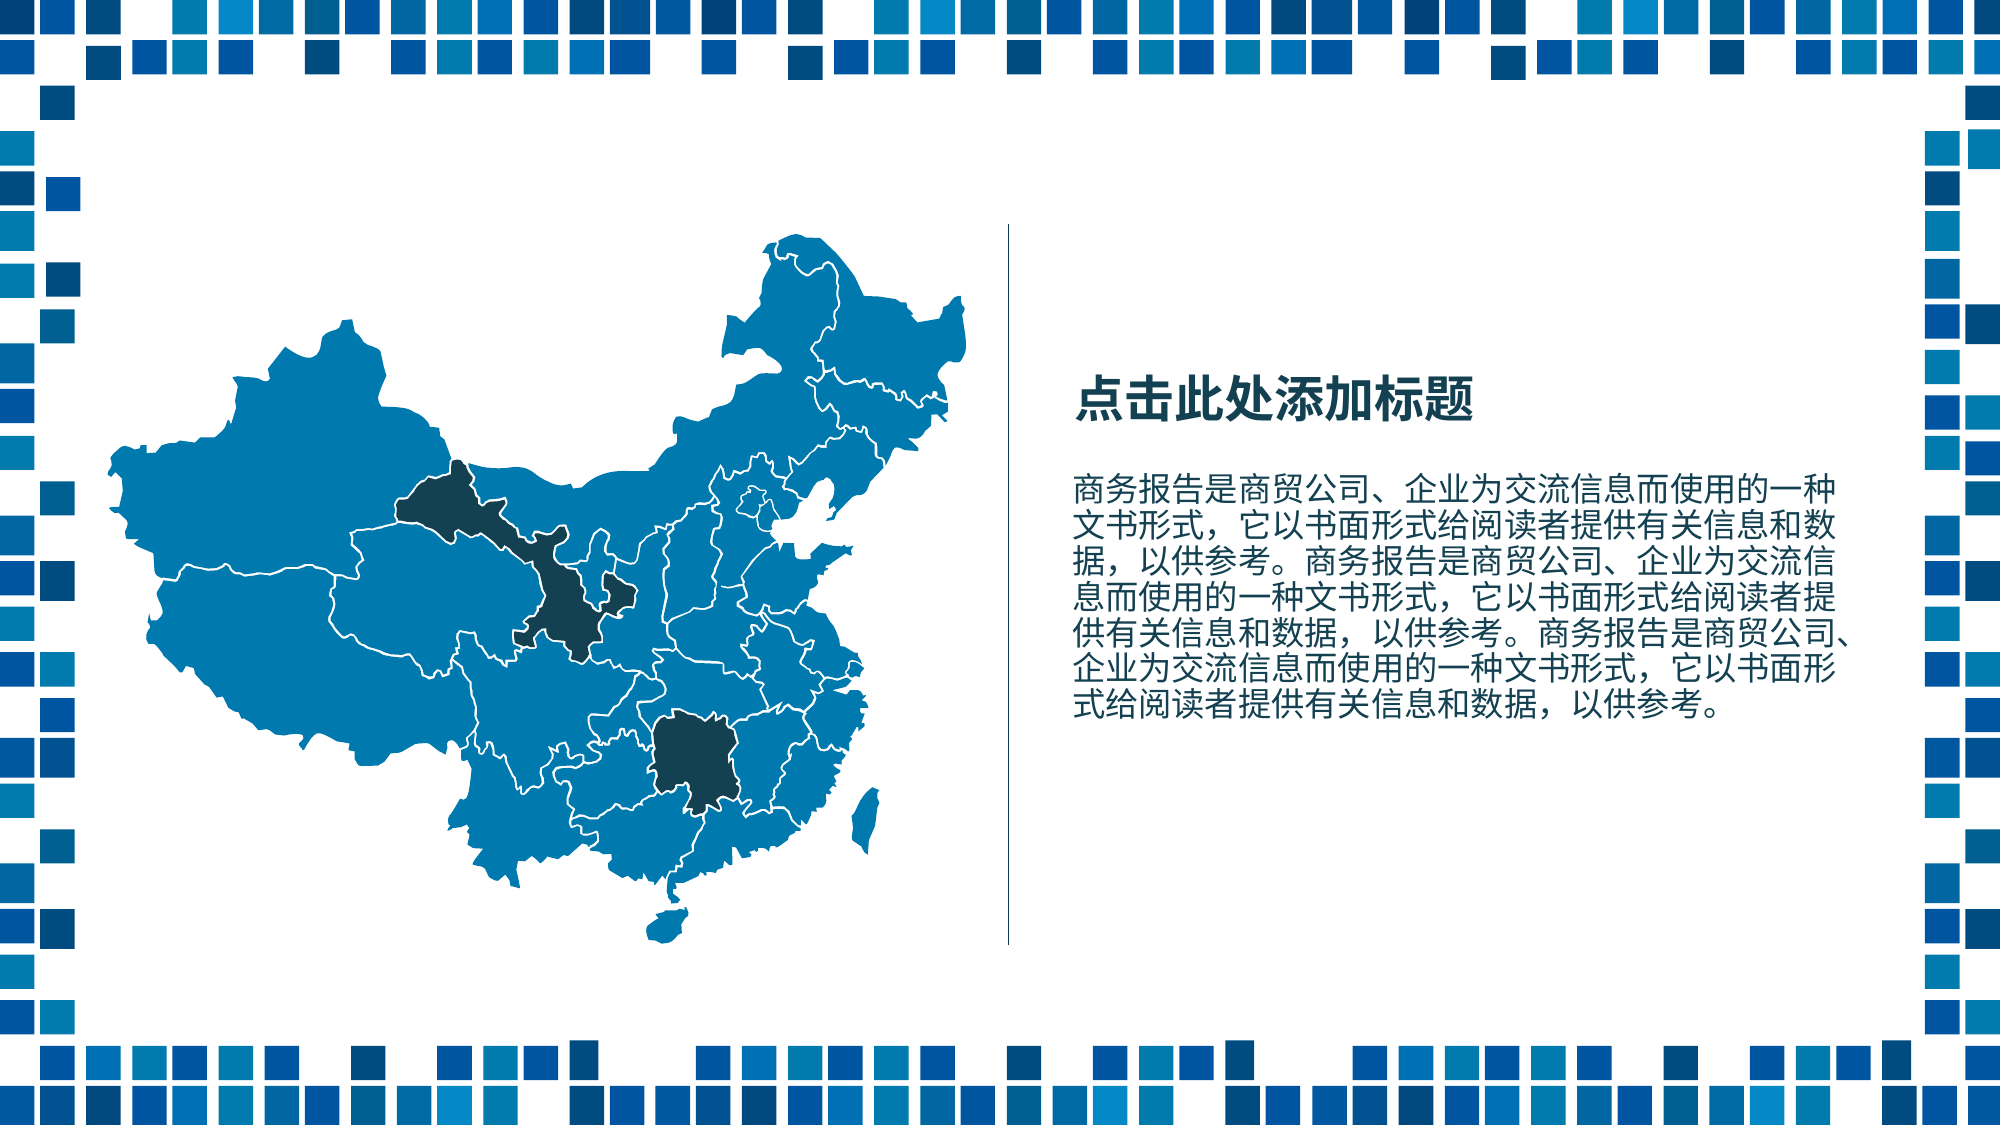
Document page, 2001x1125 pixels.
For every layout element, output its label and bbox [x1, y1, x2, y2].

text_box [1484, 1045, 1520, 1081]
text_box [172, 1045, 207, 1081]
text_box [40, 0, 75, 35]
text_box [1531, 1045, 1566, 1081]
text_box [0, 515, 35, 556]
text_box [1445, 0, 1480, 35]
text_box [1924, 954, 1960, 989]
text_box [741, 0, 777, 35]
text_box [0, 263, 35, 298]
text_box [1974, 0, 2000, 35]
text_box [1092, 40, 1128, 75]
text_box [1836, 1045, 1871, 1081]
text_box [1139, 1085, 1174, 1125]
text_box [1924, 131, 1960, 166]
text_box [172, 0, 207, 35]
text_box [1225, 0, 1260, 35]
text_box [0, 131, 35, 166]
text_box [523, 0, 559, 35]
text_box [0, 343, 35, 384]
text_box [1965, 1045, 2000, 1081]
text_box [1842, 40, 1877, 75]
text_box [1749, 1085, 1785, 1125]
text_box [1006, 40, 1042, 75]
text_box [1924, 737, 1960, 778]
text_box [40, 85, 75, 120]
text_box [1968, 129, 2000, 170]
text_box [40, 309, 75, 344]
text_box [1882, 1040, 1912, 1081]
text_box [1357, 0, 1393, 35]
text_box [960, 0, 996, 35]
text_box [1352, 1085, 1388, 1125]
text_box [874, 1045, 909, 1081]
text_box [132, 1085, 167, 1125]
text_box [40, 909, 75, 949]
text_box [304, 40, 340, 75]
text_box [1928, 40, 1963, 75]
text_box [1311, 0, 1353, 35]
text_box [1965, 304, 2000, 345]
text_box [483, 1085, 518, 1125]
text_box [1617, 1085, 1652, 1125]
text_box [40, 1000, 75, 1035]
text_box [523, 1045, 559, 1081]
text_box [86, 1085, 121, 1125]
text_box [1444, 1045, 1480, 1081]
text_box [1882, 1085, 1917, 1125]
text_box [741, 1045, 777, 1081]
text_box [1179, 40, 1214, 75]
text_box [0, 783, 35, 818]
text_box [1749, 0, 1785, 35]
text_box [1965, 652, 2000, 687]
text_box [40, 481, 75, 516]
text_box [874, 0, 909, 35]
text_box [0, 40, 35, 75]
text_box [1924, 606, 1960, 641]
text_box [1965, 441, 2000, 476]
text_box [86, 0, 121, 35]
text_box [477, 0, 512, 35]
text_box [46, 177, 81, 212]
text_box [0, 606, 35, 641]
text_box [1965, 561, 2000, 601]
text_box [1491, 0, 1526, 35]
text_box [1795, 1045, 1831, 1081]
text_box [40, 1045, 75, 1081]
text_box [396, 1085, 432, 1125]
text_box [1139, 40, 1174, 75]
text_box [1965, 909, 2000, 949]
text_box [1922, 1085, 1957, 1125]
text_box [0, 435, 35, 470]
text_box [1965, 698, 2000, 733]
text_box [788, 0, 823, 35]
text_box [391, 0, 426, 35]
text_box [655, 0, 691, 35]
text_box [1965, 1000, 2000, 1035]
text_box [1663, 1085, 1698, 1125]
text_box [1925, 211, 1960, 251]
text_box [1398, 1085, 1434, 1125]
text_box [788, 45, 823, 80]
text_box [391, 40, 426, 75]
text_box [788, 1045, 823, 1081]
text_box [0, 652, 35, 687]
text_box [172, 40, 207, 75]
text_box [1924, 349, 1960, 385]
text_box [1925, 171, 1960, 206]
text_box [437, 40, 472, 75]
text_box [1663, 0, 1699, 35]
text_box [1924, 1000, 1960, 1035]
text_box [132, 1045, 167, 1081]
text_box [701, 0, 737, 35]
text_box [0, 863, 35, 904]
text_box [920, 1045, 955, 1081]
text_box [960, 1085, 995, 1125]
text_box [1709, 40, 1745, 75]
text_box [132, 40, 167, 75]
text_box [345, 0, 380, 35]
text_box [351, 1045, 386, 1081]
text_box [1052, 1085, 1088, 1125]
text_box [1623, 0, 1658, 35]
text_box [1398, 1045, 1434, 1081]
text_box [1006, 0, 1042, 35]
text_box [46, 262, 81, 297]
text_box [0, 0, 35, 35]
text_box [828, 1045, 863, 1081]
text_box [569, 1040, 599, 1081]
text_box [1404, 40, 1440, 75]
text_box [172, 1085, 207, 1125]
text_box [1491, 45, 1526, 80]
text_box [788, 1085, 823, 1125]
text_box [86, 45, 121, 80]
text_box [695, 1045, 731, 1081]
text_box [646, 906, 689, 944]
text_box [40, 1085, 75, 1125]
text_box [107, 234, 966, 904]
text_box [0, 1085, 35, 1125]
text_box [1924, 561, 1960, 596]
text_box [1531, 1085, 1566, 1125]
text_box [1311, 40, 1353, 75]
text_box [1796, 40, 1831, 75]
text_box [258, 0, 294, 35]
text_box [477, 40, 512, 75]
text_box [1924, 395, 1960, 430]
text_box [1663, 1045, 1698, 1081]
text_box [1179, 0, 1214, 35]
text_box [828, 1085, 863, 1125]
text_box [834, 40, 869, 75]
text_box [1225, 40, 1260, 75]
text_box [1059, 360, 1490, 435]
text_box [1265, 1085, 1301, 1125]
text_box [40, 829, 75, 864]
text_box [1924, 515, 1960, 556]
text_box [1974, 40, 2000, 75]
text_box [609, 40, 651, 75]
text_box [1444, 1085, 1480, 1125]
text_box [1484, 1085, 1520, 1125]
text_box [264, 1085, 300, 1125]
text_box [741, 1085, 777, 1125]
text_box [874, 1085, 909, 1125]
text_box [437, 0, 472, 35]
text_box [1965, 481, 2000, 516]
text_box [351, 1085, 386, 1125]
text_box [218, 1045, 254, 1081]
text_box [86, 1045, 121, 1081]
text_box [1965, 829, 2000, 864]
text_box [218, 0, 254, 35]
text_box [0, 561, 35, 596]
text_box [218, 40, 254, 75]
text_box [695, 1085, 731, 1125]
text_box [1312, 1085, 1347, 1125]
text_box [1179, 1045, 1214, 1081]
text_box [701, 40, 737, 75]
text_box [0, 388, 35, 424]
text_box [0, 737, 35, 778]
text_box [437, 1045, 472, 1081]
text_box [1352, 1045, 1388, 1081]
text_box [655, 1085, 691, 1125]
text_box [1577, 1085, 1612, 1125]
text_box [1623, 40, 1658, 75]
text_box [1965, 85, 2000, 120]
text_box [1271, 40, 1306, 75]
text_box [1006, 1085, 1042, 1125]
text_box [1271, 0, 1306, 35]
text_box [523, 40, 559, 75]
text_box [1924, 863, 1960, 904]
text_box [569, 40, 605, 75]
text_box [40, 737, 75, 778]
text_box [1092, 0, 1128, 35]
text_box [1795, 1085, 1831, 1125]
text_box [1577, 1045, 1612, 1081]
text_box [1092, 1085, 1128, 1125]
text_box [304, 0, 340, 35]
text_box [483, 1045, 518, 1081]
text_box [0, 211, 35, 251]
text_box [874, 40, 909, 75]
text_box [437, 1085, 472, 1125]
text_box [1404, 0, 1440, 35]
text_box [0, 954, 35, 989]
text_box [920, 1085, 955, 1125]
text_box [569, 0, 605, 35]
text_box [1092, 1045, 1128, 1081]
text_box [1924, 435, 1960, 470]
text_box [1046, 0, 1082, 35]
text_box [40, 698, 75, 733]
text_box [1139, 1045, 1174, 1081]
text_box [1928, 0, 1963, 35]
text_box [920, 0, 955, 35]
text_box [1709, 0, 1745, 35]
text_box [304, 1085, 340, 1125]
text_box [1537, 40, 1572, 75]
text_box [1965, 395, 2000, 430]
text_box [1882, 40, 1917, 75]
text_box [1965, 737, 2000, 778]
text_box [1924, 783, 1960, 818]
text_box [1924, 908, 1960, 944]
text_box [0, 1000, 35, 1035]
text_box [1225, 1040, 1255, 1081]
text_box [1882, 0, 1917, 35]
text_box [40, 561, 75, 601]
text_box [609, 0, 651, 35]
text_box [1796, 0, 1831, 35]
text_box [1924, 258, 1960, 299]
text_box [0, 908, 35, 944]
text_box [1139, 0, 1174, 35]
text_box [1577, 0, 1612, 35]
text_box [218, 1085, 254, 1125]
text_box [609, 1085, 645, 1125]
text_box [1709, 1085, 1744, 1125]
text_box [1968, 1085, 2000, 1125]
text_box [1842, 0, 1877, 35]
text_box [920, 40, 955, 75]
text_box [1749, 1045, 1785, 1081]
text_box [1225, 1085, 1260, 1125]
text_box [569, 1085, 605, 1125]
text_box [1924, 652, 1960, 687]
text_box [1924, 304, 1960, 339]
text_box [40, 652, 75, 687]
text_box [264, 1045, 300, 1081]
text_box [1577, 40, 1612, 75]
text_box [0, 171, 35, 206]
text_box [1057, 465, 1882, 732]
text_box [851, 787, 880, 855]
text_box [1006, 1045, 1042, 1081]
